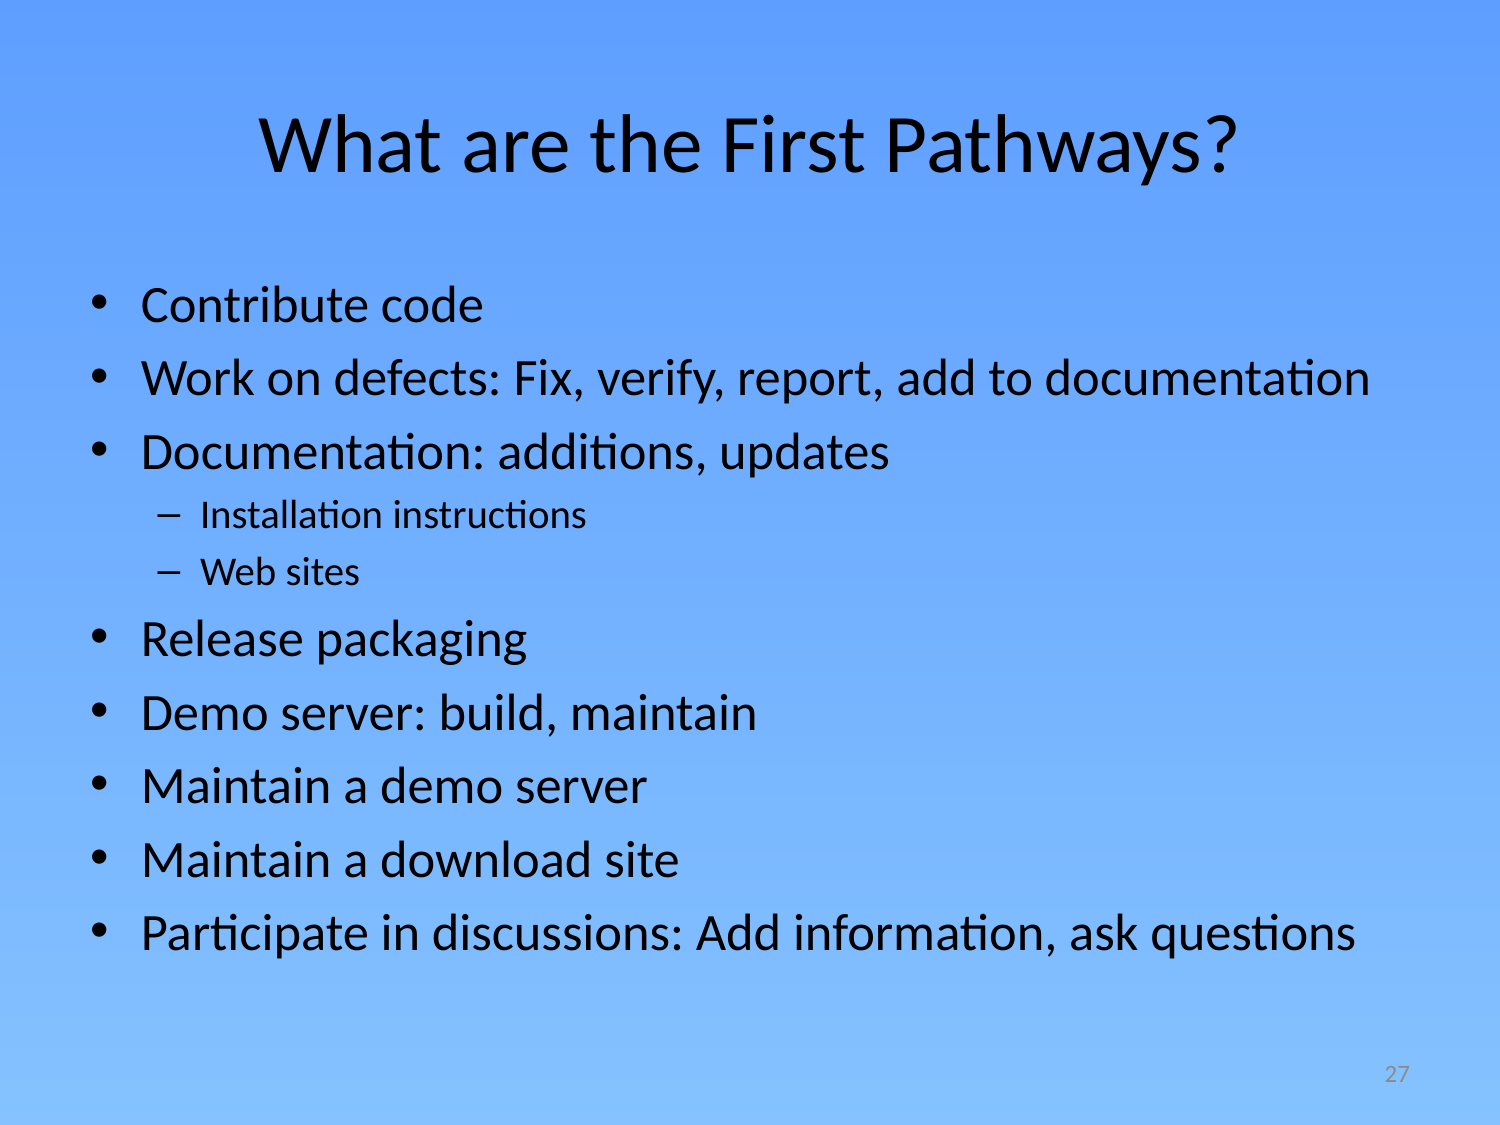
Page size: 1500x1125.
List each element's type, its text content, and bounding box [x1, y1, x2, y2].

list Contribute code Work on defects: Fix, verify, report, add to documentation Documentation: additions, updates Installation instructions Web sites Release packaging Demo server: build, maintain Maintain a demo server Maintain a download site Participate in discussions: Add information, ask questions [75, 262, 1425, 1063]
slide_number 27 [1074, 1042, 1425, 1103]
title What are the First Pathways? [75, 45, 1425, 233]
